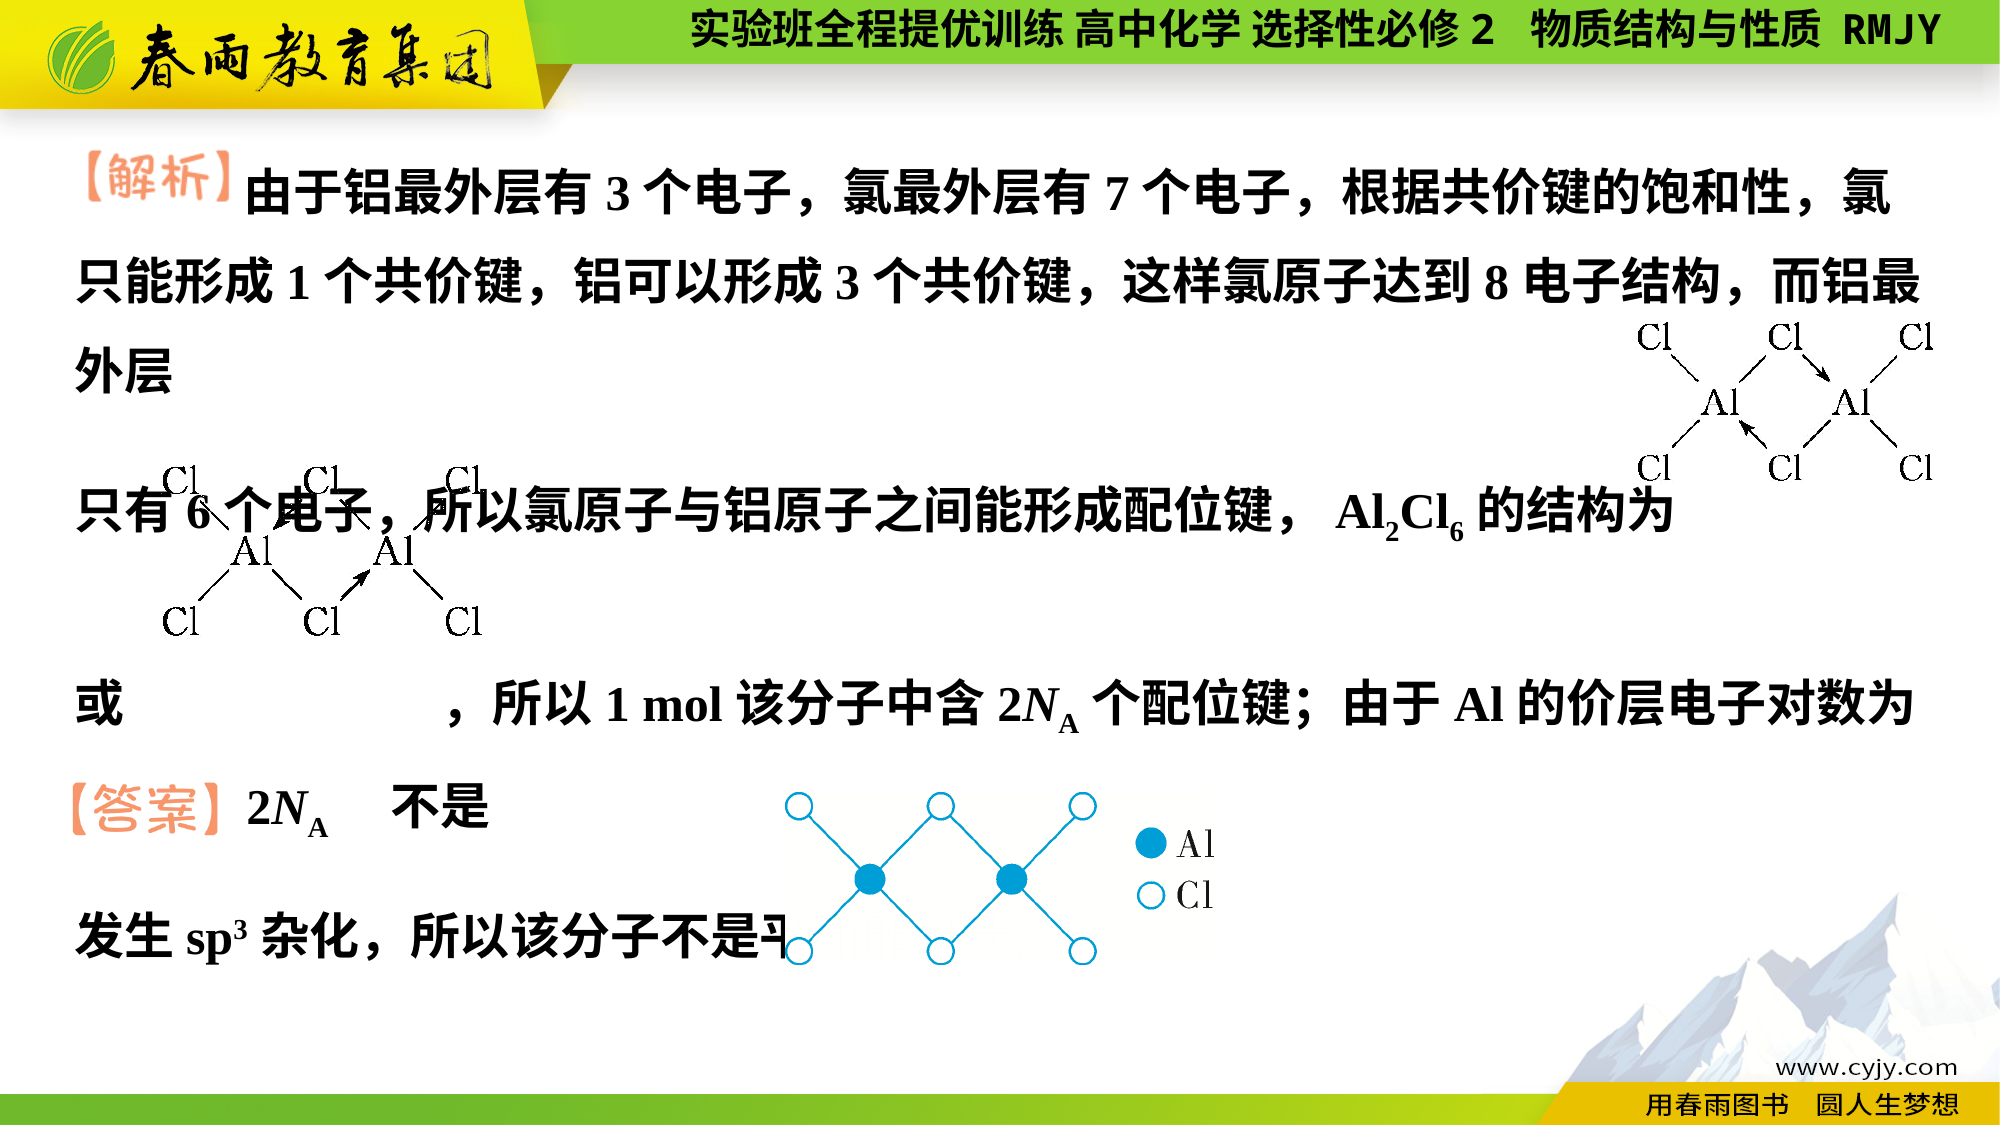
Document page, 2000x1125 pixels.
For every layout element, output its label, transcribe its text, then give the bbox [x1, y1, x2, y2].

picture [0, 0, 2000, 1125]
text_box 2NA 不是 [231, 767, 506, 851]
list 由于铝最外层有3个电子，氯最外层有7个电子，根据共价键的饱和性，氯只能形成1个共价键，铝可以形成3个共价键，这样氯原子达到8电子结构，而铝最外层 只有6个电子，所以氯原子与铝原子之间能形成配位键，Al2Cl6的结构为 或 ，所以1 mol该分子中含2NA个配位键；由于Al的价层电子对数为4， 发生sp3杂化，所以该分子不是平面形分子。 [59, 122, 1944, 774]
